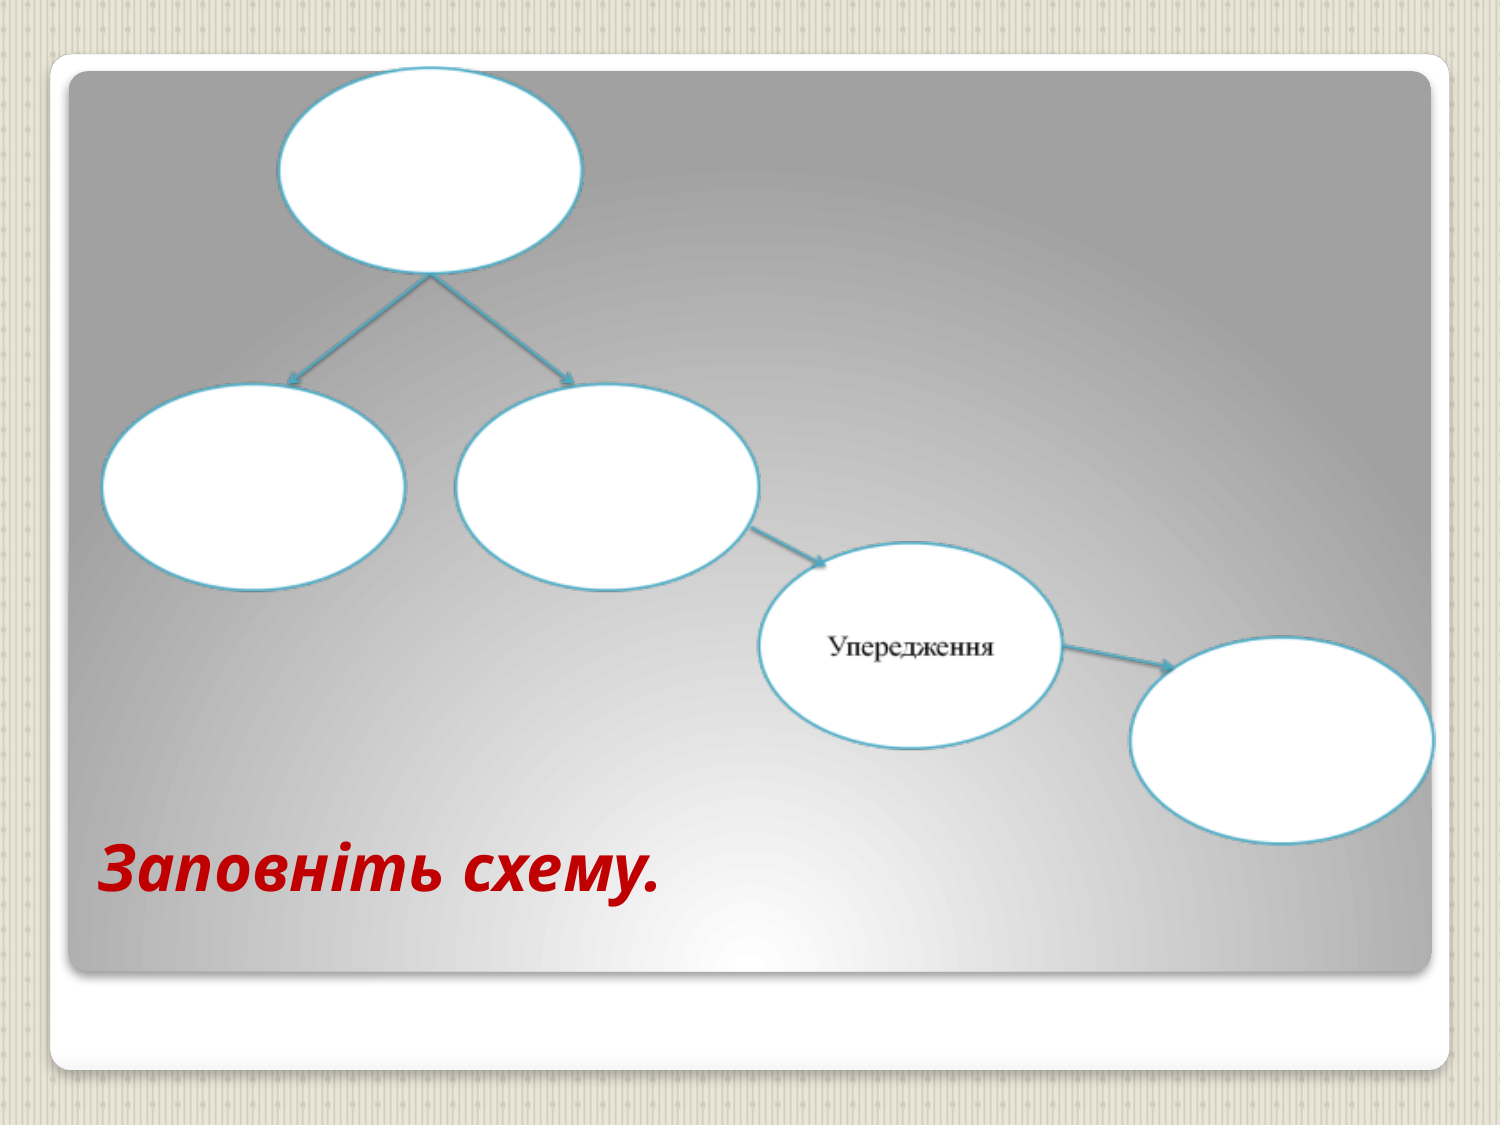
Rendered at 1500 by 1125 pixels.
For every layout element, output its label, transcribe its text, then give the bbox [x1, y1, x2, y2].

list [100, 66, 1436, 847]
title Заповніть схему. [82, 817, 1425, 990]
